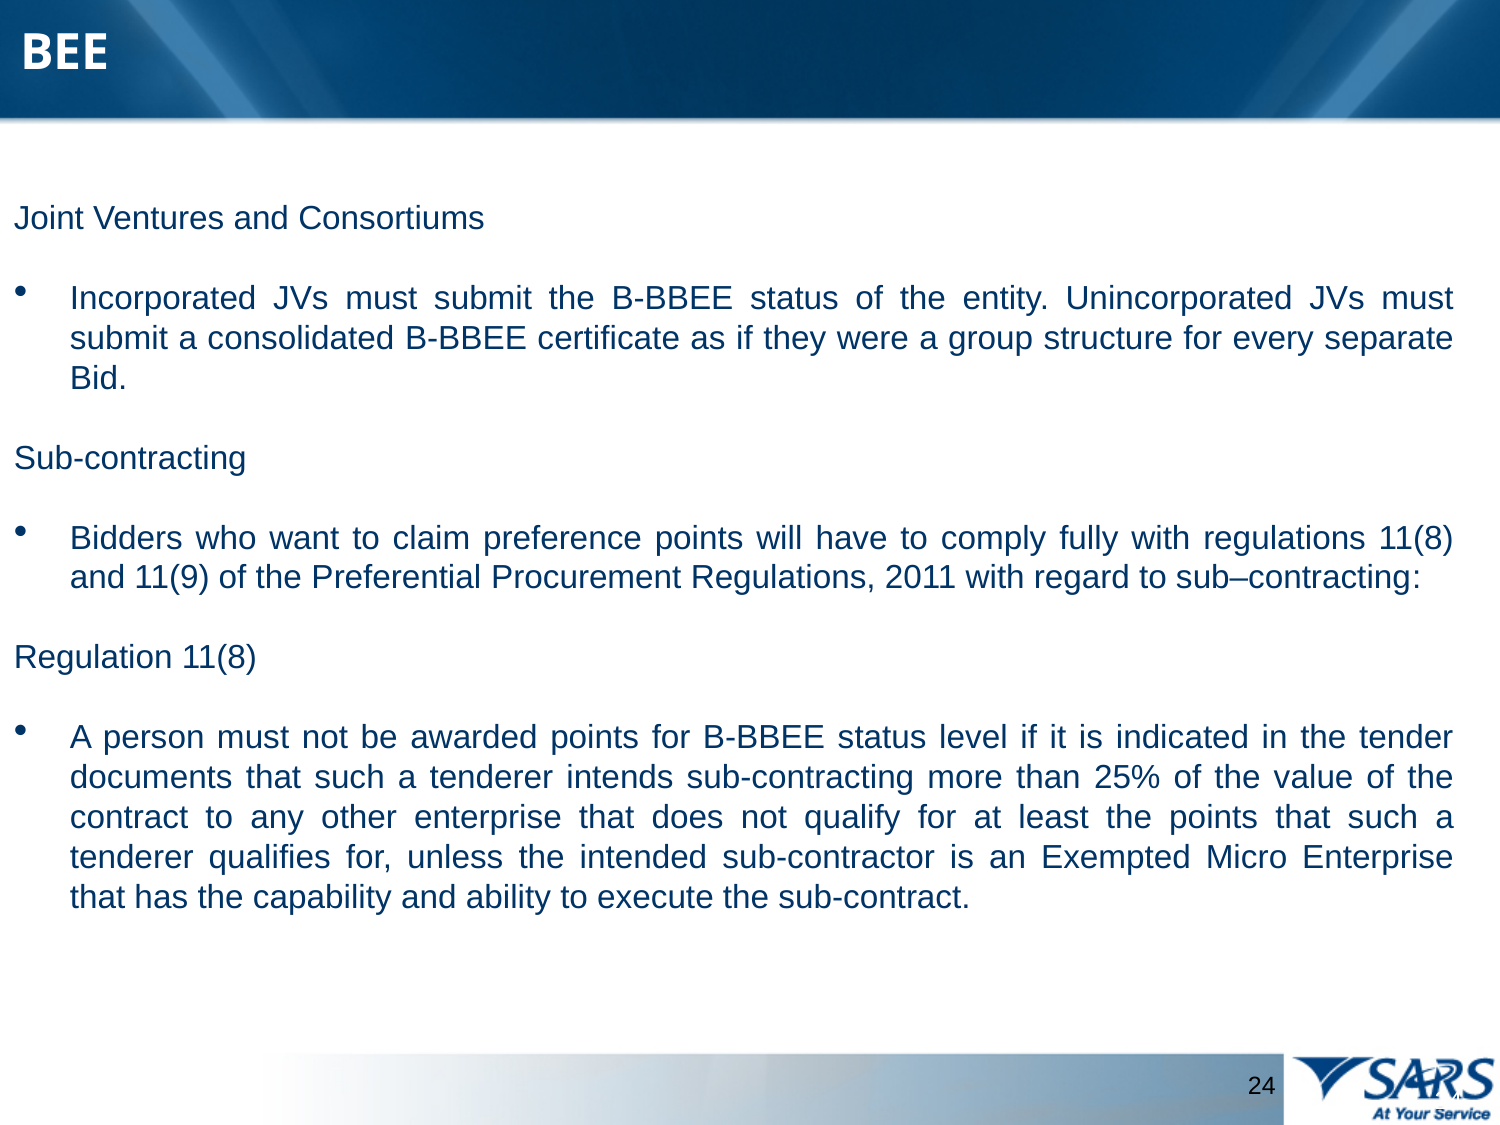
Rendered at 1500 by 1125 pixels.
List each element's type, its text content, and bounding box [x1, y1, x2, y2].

text_box 24 [1142, 1069, 1284, 1125]
list Joint Ventures and Consortiums Incorporated JVs must submit the B-BBEE status of the entity. Unincorporated JVs must submit a consolidated B-BBEE certificate as if they were a group structure for every separate Bid. Sub-contracting Bidders who want to claim preference points will have to comply fully with regulations 11(8) and 11(9) of the Preferential Procurement Regulations, 2011 with regard to sub–contracting: Regulation 11(8) A person must not be awarded points for B-BBEE status level if it is indicated in the tender documents that such a tenderer intends sub-contracting more than 25% of the value of the contract to any other enterprise that does not qualify for at least the points that such a tenderer qualifies for, unless the intended sub-contractor is an Exempted Micro Enterprise that has the capability and ability to execute the sub-contract. [13, 166, 1457, 1031]
title BEE [19, 28, 1463, 81]
picture [0, 0, 1500, 1125]
slide_number 24 [1320, 1084, 1463, 1115]
